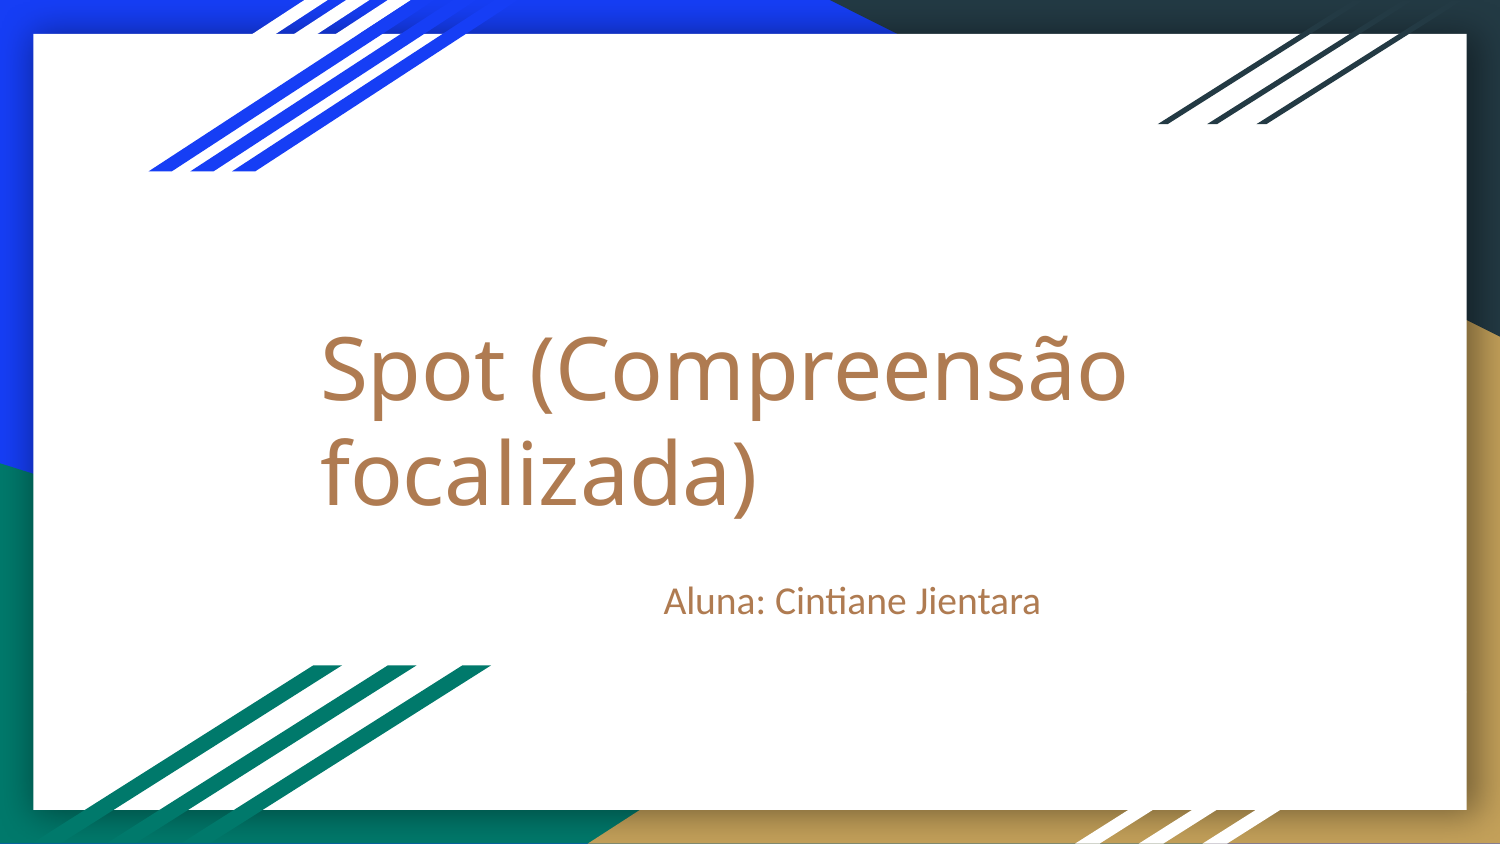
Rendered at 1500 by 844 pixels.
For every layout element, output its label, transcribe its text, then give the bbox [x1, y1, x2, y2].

title Spot (Compreensão focalizada) [304, 298, 1185, 537]
subtitle Aluna: Cintiane Jientara [304, 559, 1185, 646]
